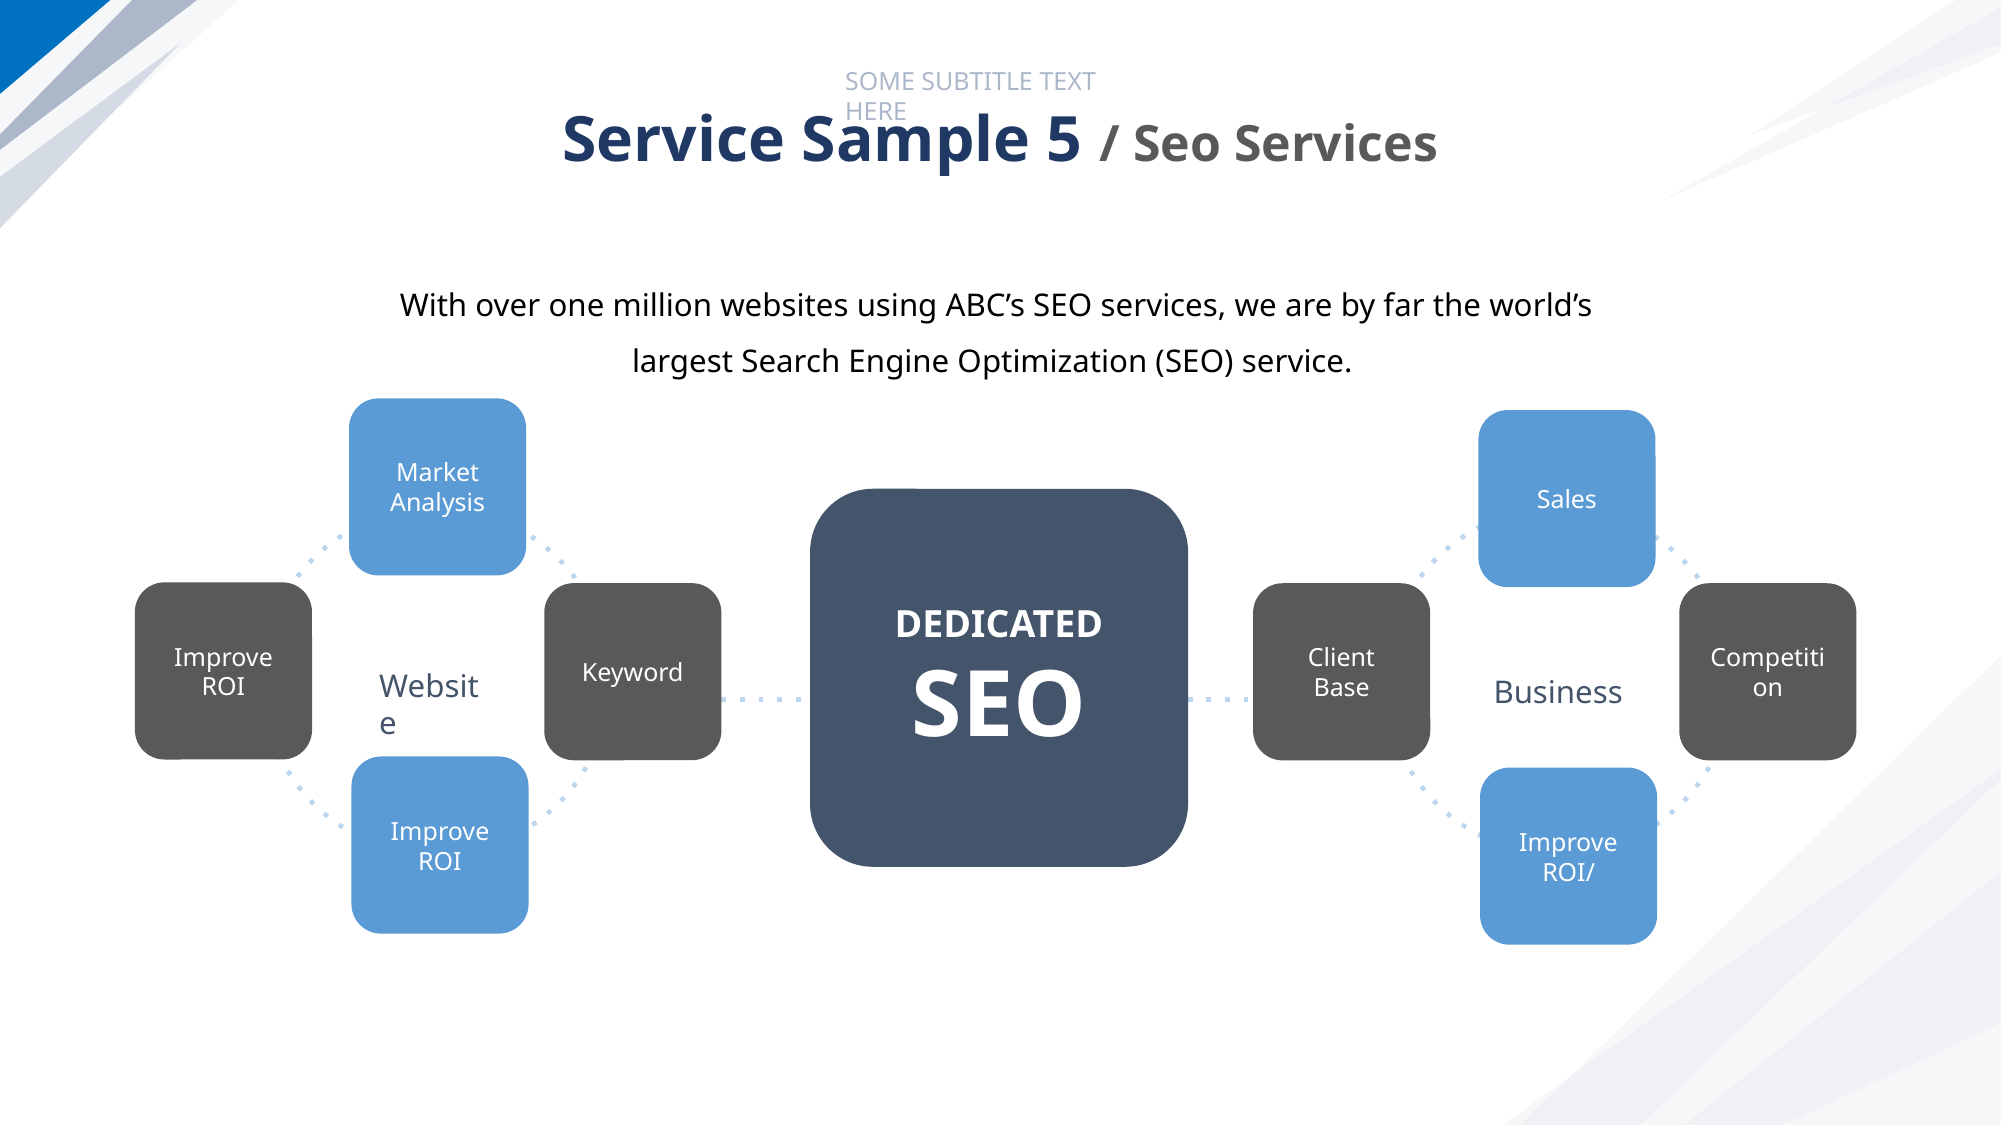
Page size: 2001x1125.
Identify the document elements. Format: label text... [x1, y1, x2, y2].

list With over one million websites using ABC’s SEO services, we are by far the world’s largest Search Engine Optimization (SEO) service. [336, 259, 1658, 401]
text_box Keyword [544, 583, 722, 761]
text_box Competition [1679, 583, 1857, 761]
text_box [281, 531, 590, 833]
text_box Business [1473, 662, 1645, 721]
text_box Improve ROI [351, 756, 529, 934]
text_box Website [359, 656, 514, 715]
text_box Improve ROI [134, 582, 313, 760]
text_box DEDICATED SEO [810, 488, 1189, 698]
text_box [1405, 527, 1713, 836]
text_box Client Base [1253, 583, 1431, 761]
text_box SOME SUBTITLE TEXT HERE [830, 57, 1170, 104]
text_box Market Analysis [349, 398, 527, 576]
text_box Improve ROI/ [1480, 767, 1658, 945]
text_box Sales [1478, 410, 1656, 588]
text_box DEDICATED SEO [810, 707, 1189, 867]
title Service Sample 5 / Seo Services [137, 73, 1863, 210]
